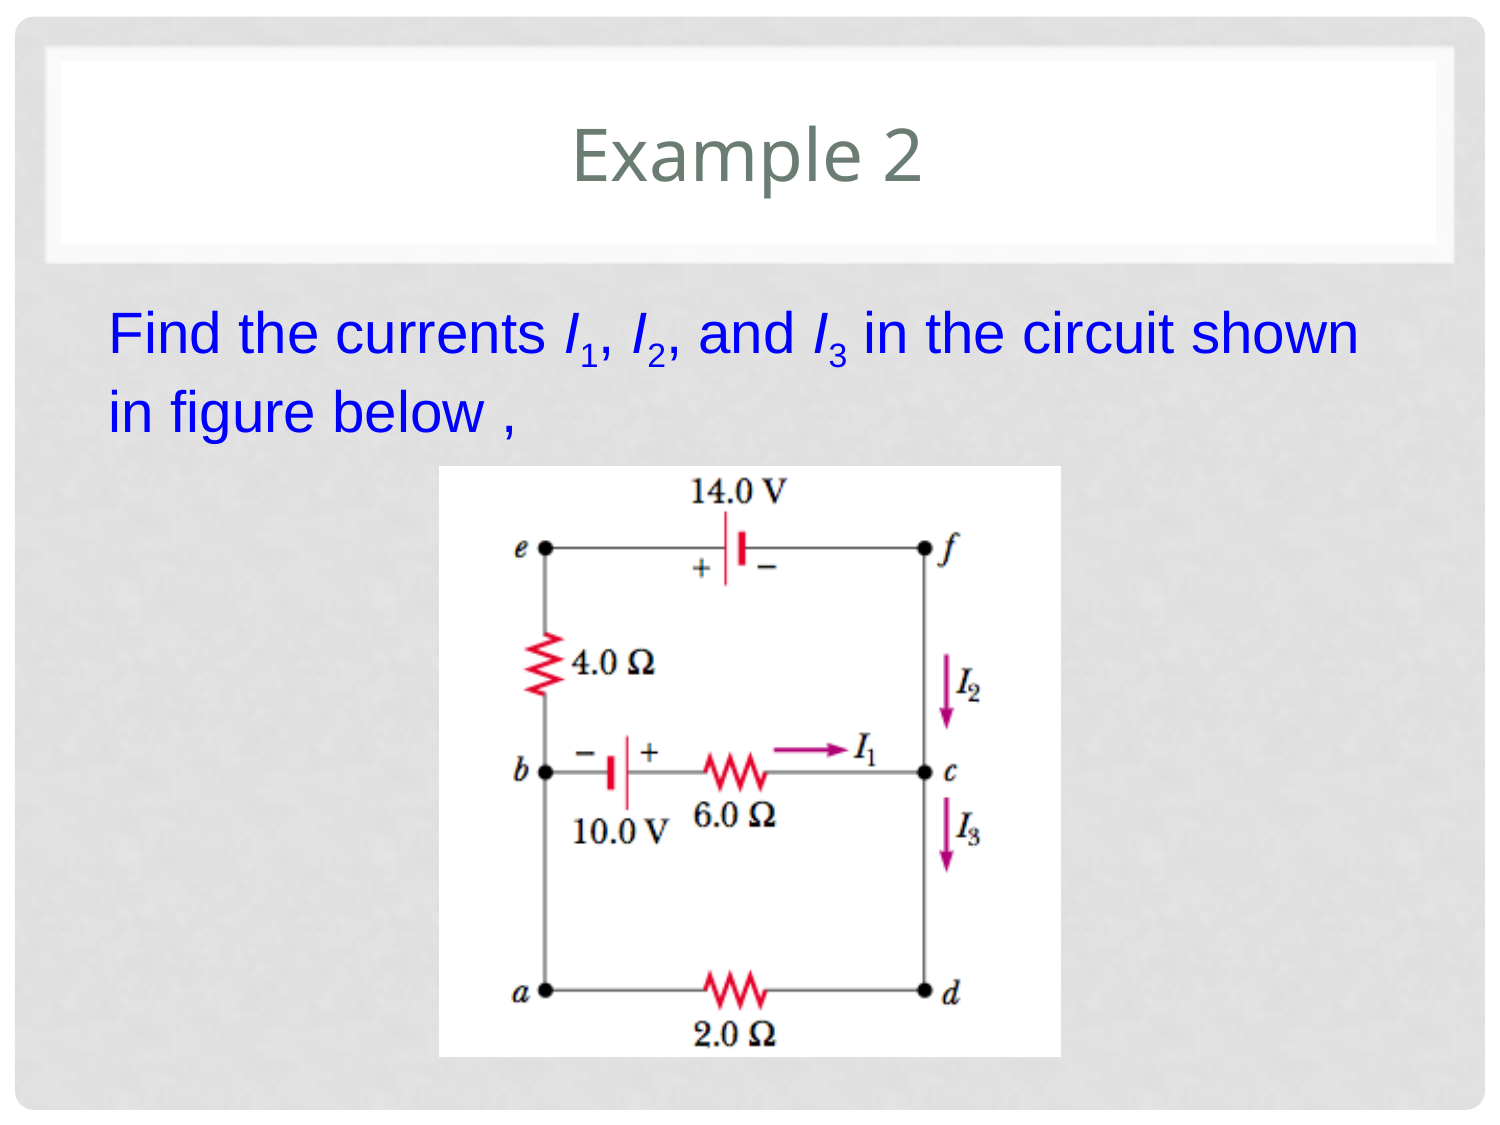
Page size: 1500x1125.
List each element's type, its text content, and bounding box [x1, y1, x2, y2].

list Find the currents I1, I2, and I3 in the circuit shown in figure below , [75, 287, 1425, 1005]
title Example 2 [69, 66, 1425, 238]
picture [439, 466, 1061, 1057]
